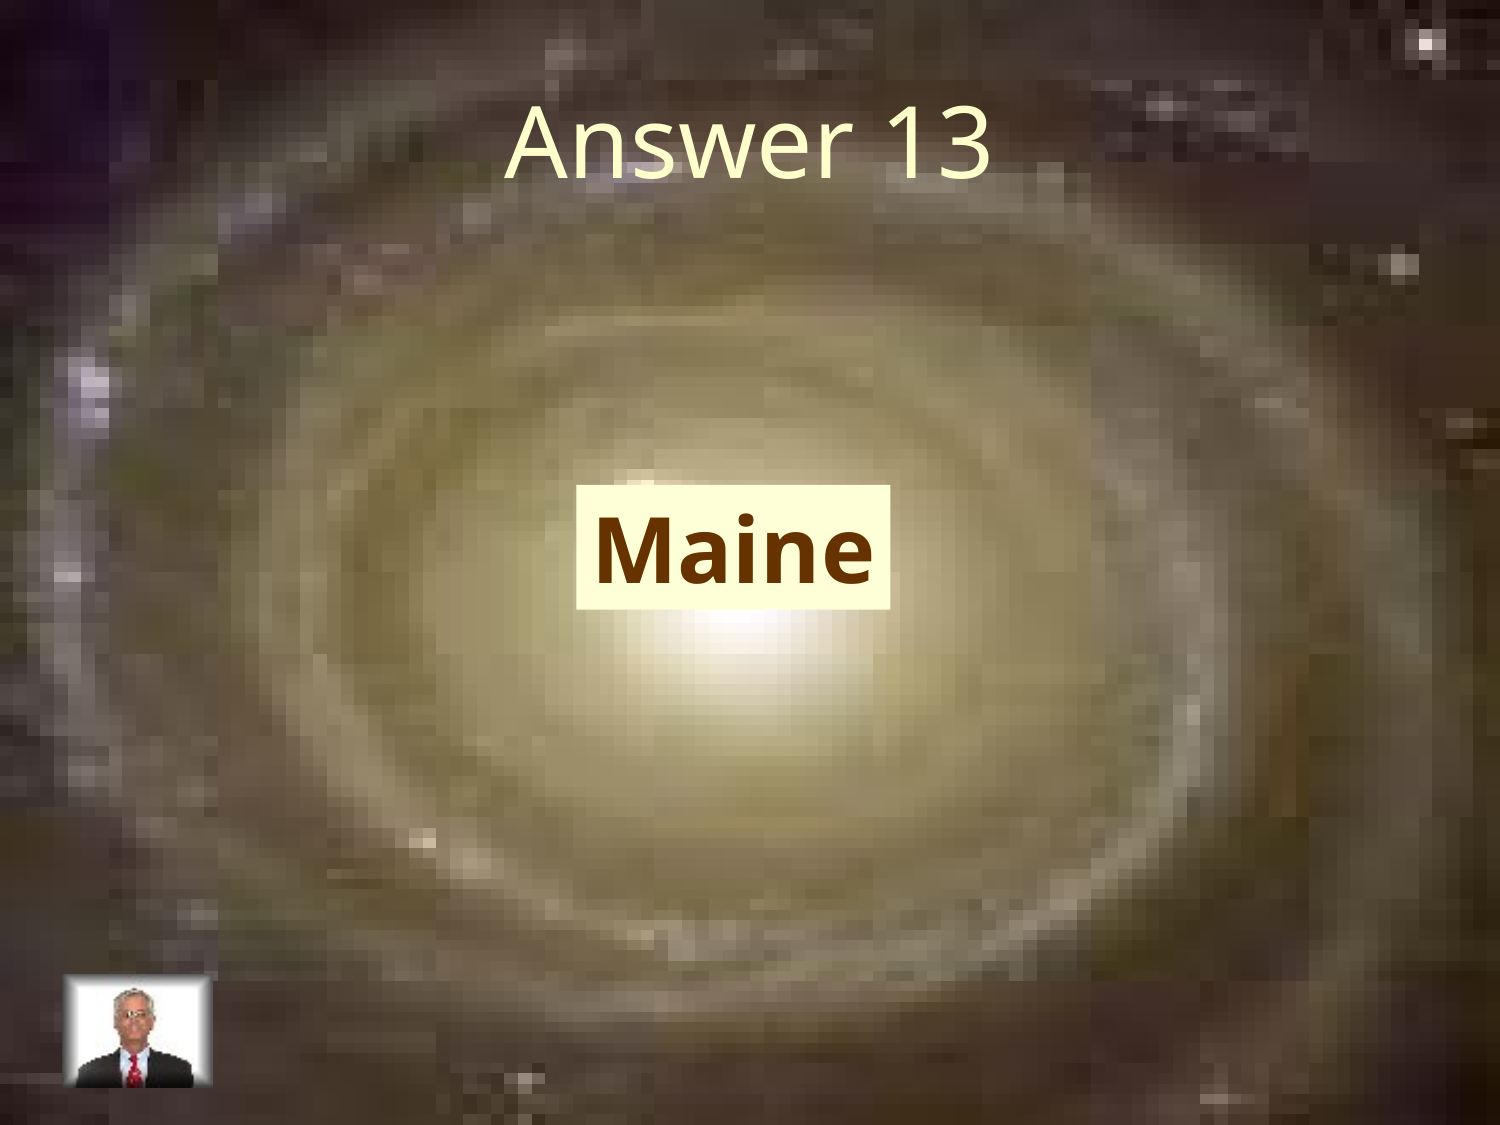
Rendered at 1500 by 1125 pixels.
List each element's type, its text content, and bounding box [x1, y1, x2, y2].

title Answer 13 [74, 44, 1426, 233]
picture [0, 0, 1500, 1125]
text_box Maine [576, 484, 891, 610]
